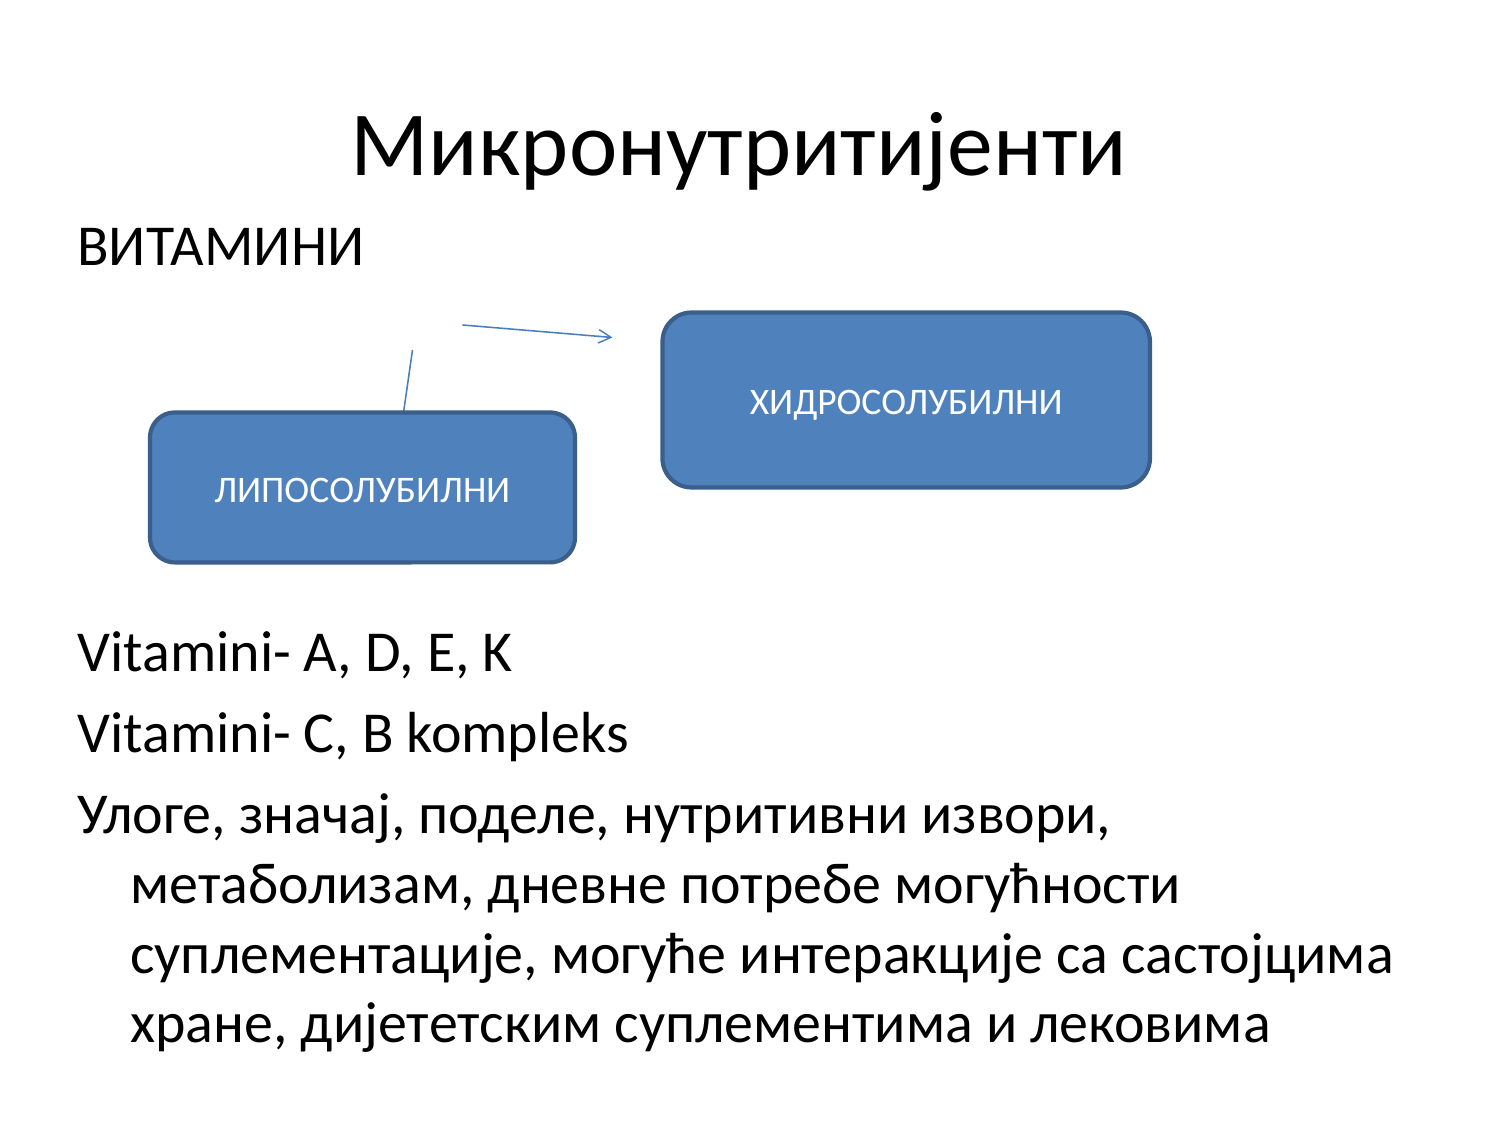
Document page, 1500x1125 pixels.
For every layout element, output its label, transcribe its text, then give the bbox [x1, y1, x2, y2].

text_box ЛИПОСОЛУБИЛНИ [147, 410, 578, 565]
text_box ХИДРОСОЛУБИЛНИ [660, 310, 1153, 490]
list ВИТАМИНИ Vitamini- A, D, E, K Vitamini- C, B kompleks Улоге, значај, поделе, нутритивни извори, метаболизам, дневне потребе могућности суплементације, могуће интеракције са састојцима хране, дијететским суплементима и лековима [62, 200, 1413, 1125]
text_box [462, 324, 613, 338]
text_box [362, 387, 451, 401]
title Микронутритијенти [75, 45, 1425, 233]
